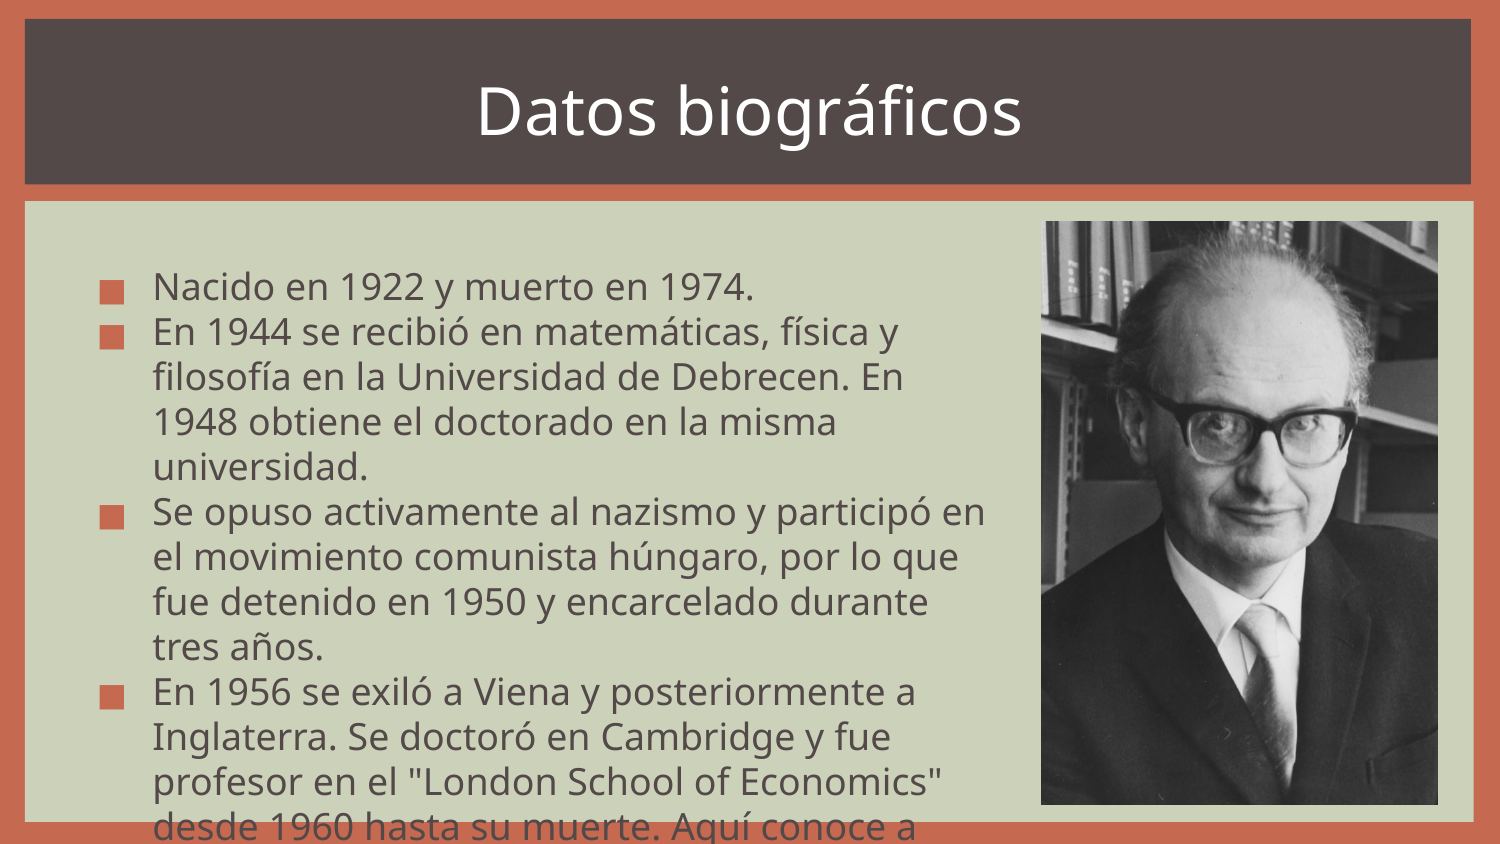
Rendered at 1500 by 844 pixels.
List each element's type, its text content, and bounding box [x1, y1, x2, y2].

picture [1040, 221, 1438, 805]
title Datos biográficos [62, 43, 1438, 174]
list Nacido en 1922 y muerto en 1974. En 1944 se recibió en matemáticas, física y filosofía en la Universidad de Debrecen. En 1948 obtiene el doctorado en la misma universidad. Se opuso activamente al nazismo y participó en el movimiento comunista húngaro, por lo que fue detenido en 1950 y encarcelado durante tres años. En 1956 se exiló a Viena y posteriormente a Inglaterra. Se doctoró en Cambridge y fue profesor en el "London School of Economics" desde 1960 hasta su muerte. Aquí conoce a Popper. [62, 255, 1007, 805]
